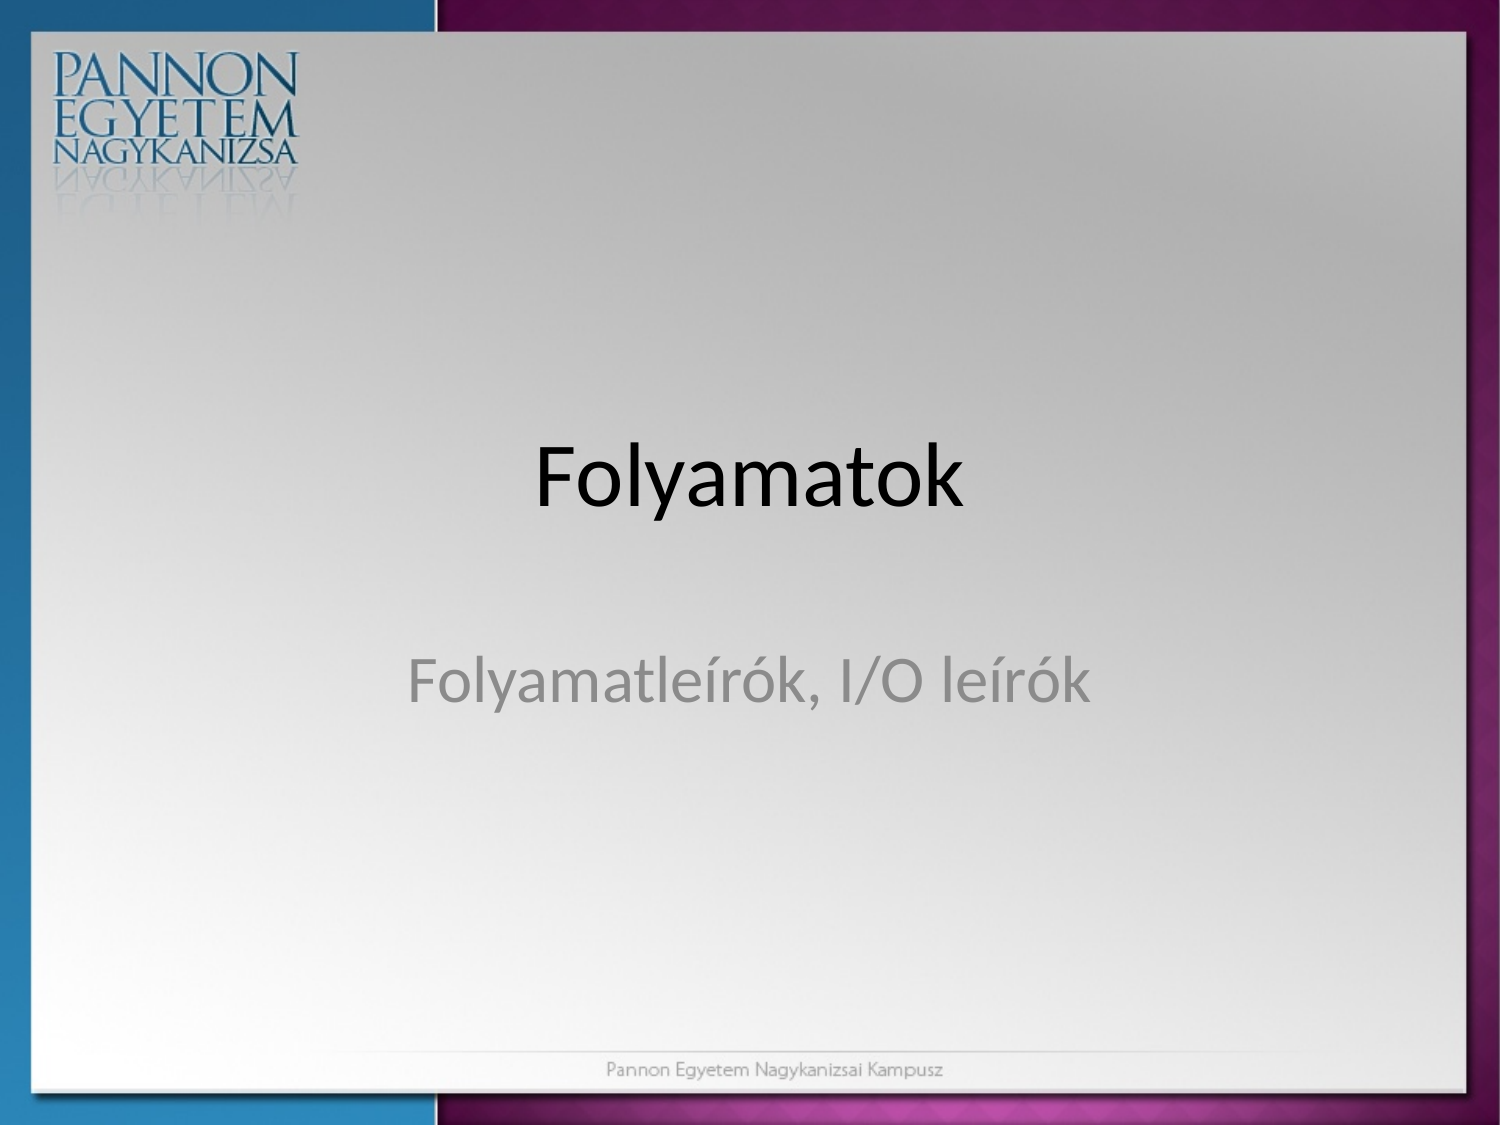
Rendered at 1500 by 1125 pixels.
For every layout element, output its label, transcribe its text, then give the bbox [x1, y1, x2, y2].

title Folyamatok [112, 349, 1388, 591]
subtitle Folyamatleírók, I/O leírók [225, 637, 1275, 925]
picture [0, 0, 1500, 1125]
